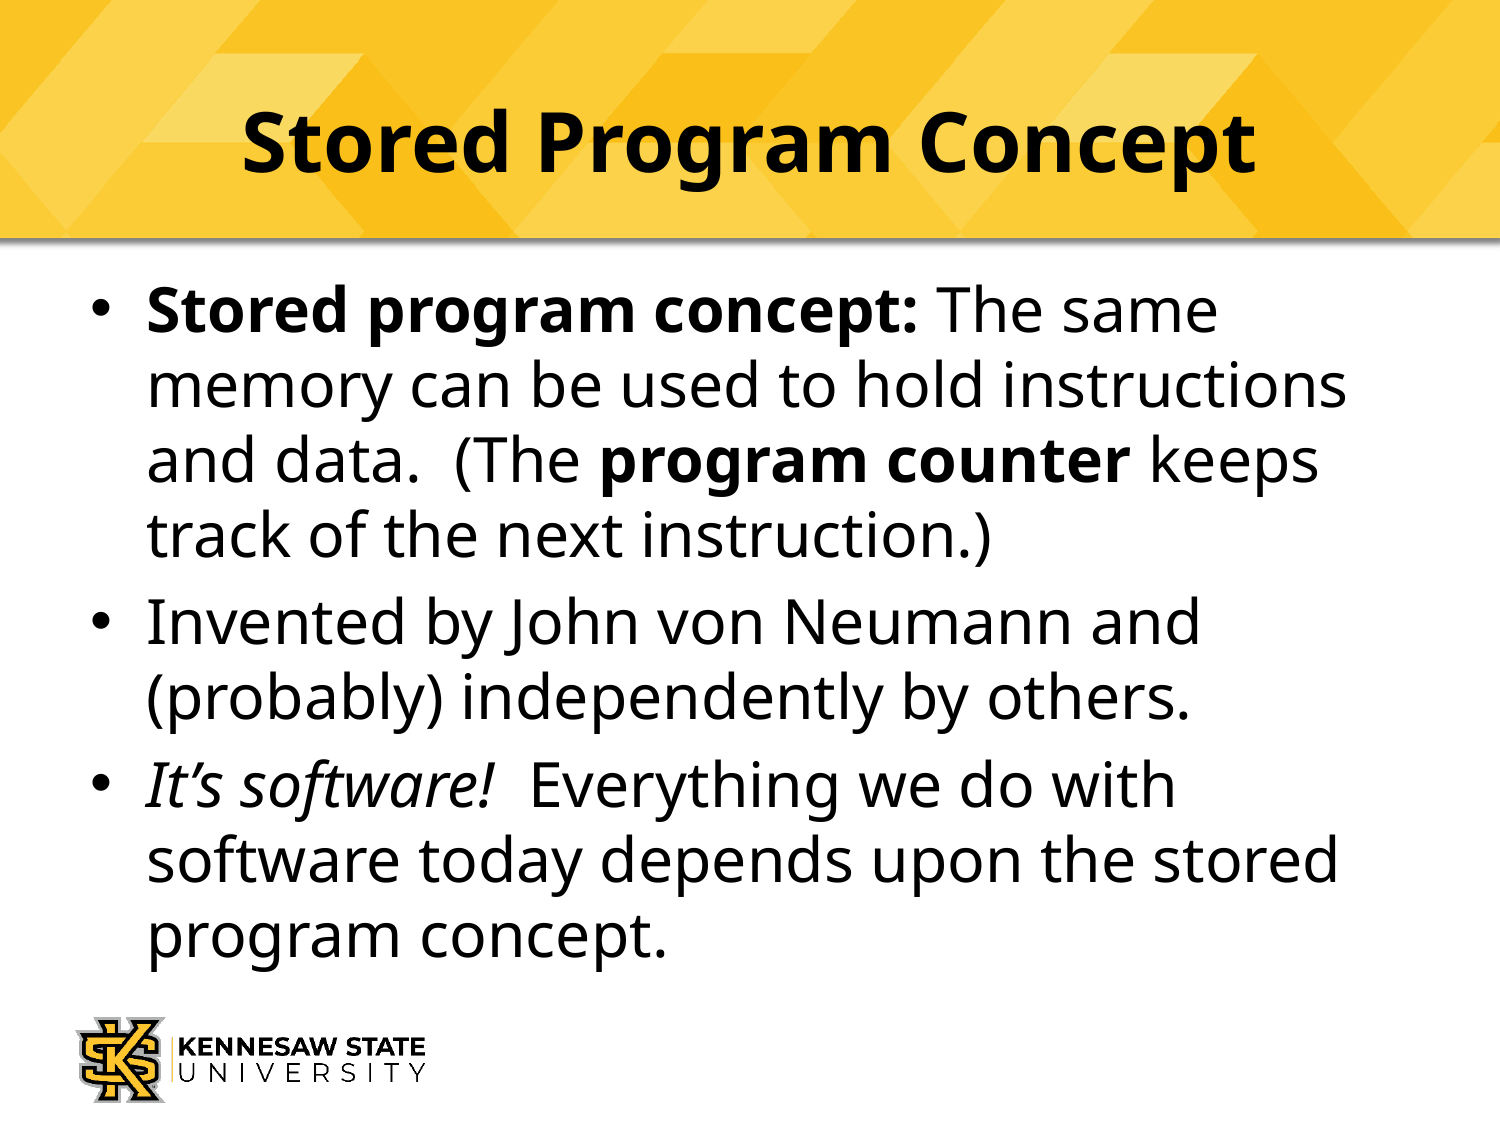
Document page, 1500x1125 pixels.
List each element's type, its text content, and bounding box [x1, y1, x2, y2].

list Stored program concept: The same memory can be used to hold instructions and data. (The program counter keeps track of the next instruction.) Invented by John von Neumann and (probably) independently by others. It’s software! Everything we do with software today depends upon the stored program concept. [75, 262, 1425, 1005]
picture [0, 0, 1500, 251]
picture [75, 1017, 425, 1103]
title Stored Program Concept [75, 45, 1425, 233]
